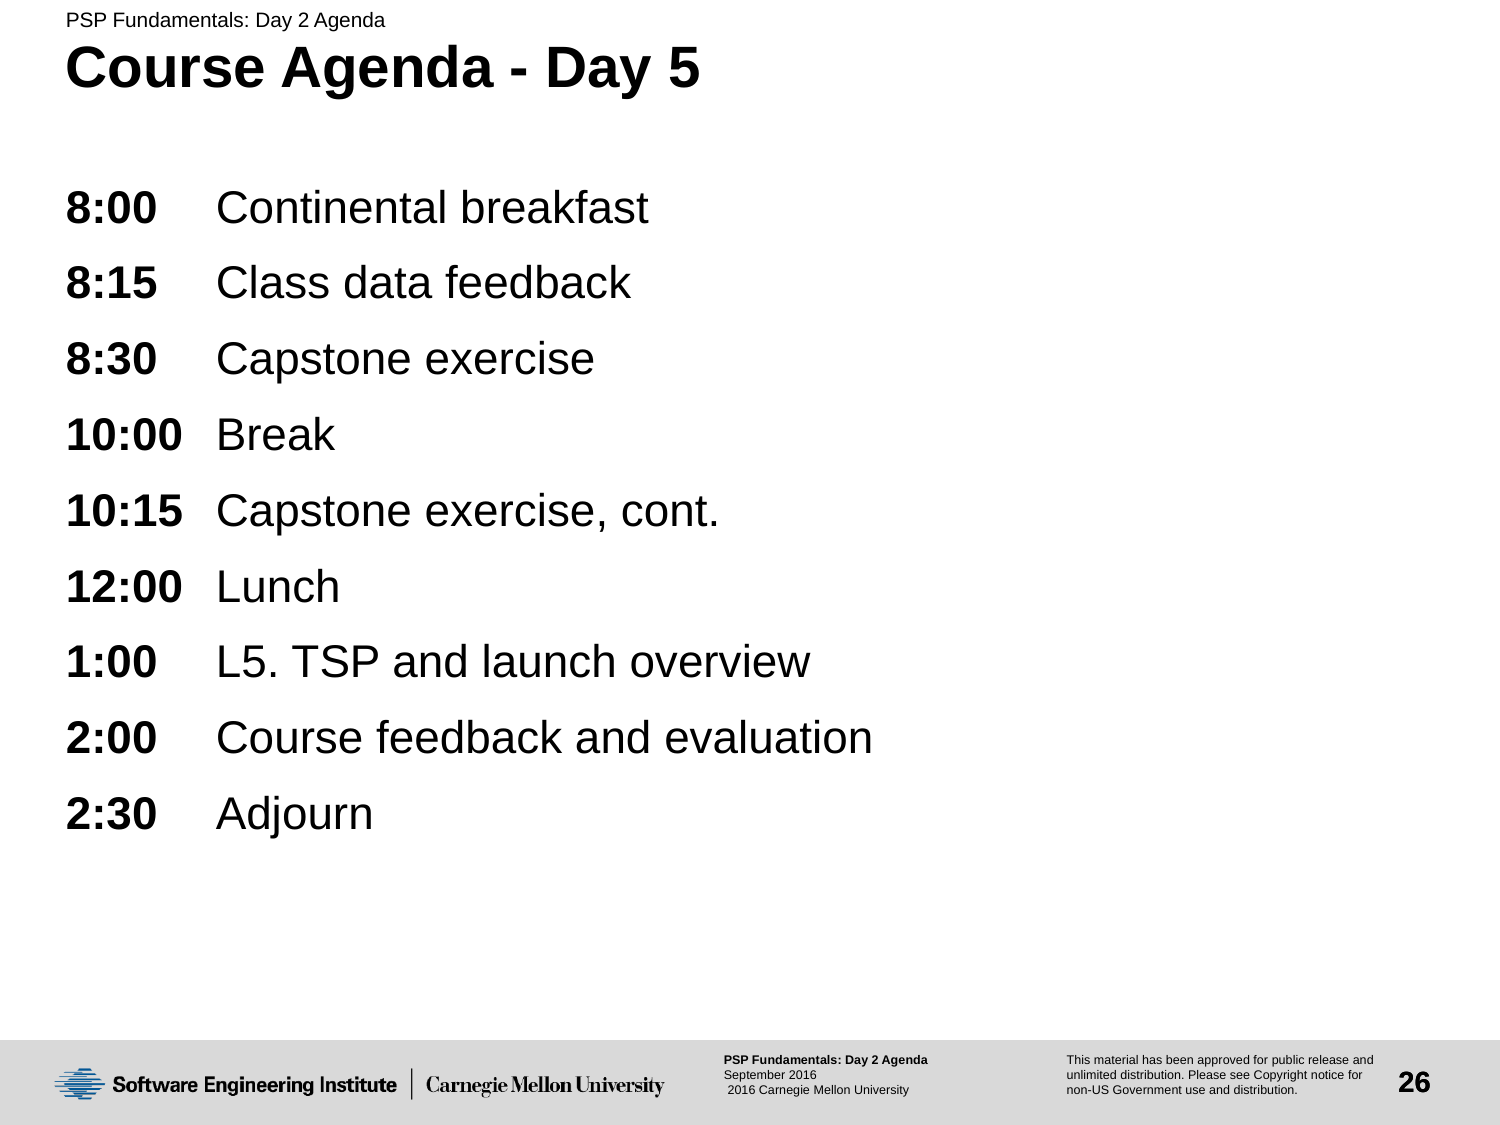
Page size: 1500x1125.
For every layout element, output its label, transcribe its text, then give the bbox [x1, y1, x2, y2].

picture [46, 1061, 673, 1104]
title Course Agenda - Day 5 [65, 37, 1430, 148]
list 8:00 Continental breakfast 8:15 Class data feedback 8:30 Capstone exercise 10:00 Break 10:15 Capstone exercise, cont. 12:00 Lunch 1:00 L5. TSP and launch overview 2:00 Course feedback and evaluation 2:30 Adjourn [65, 177, 1431, 1000]
